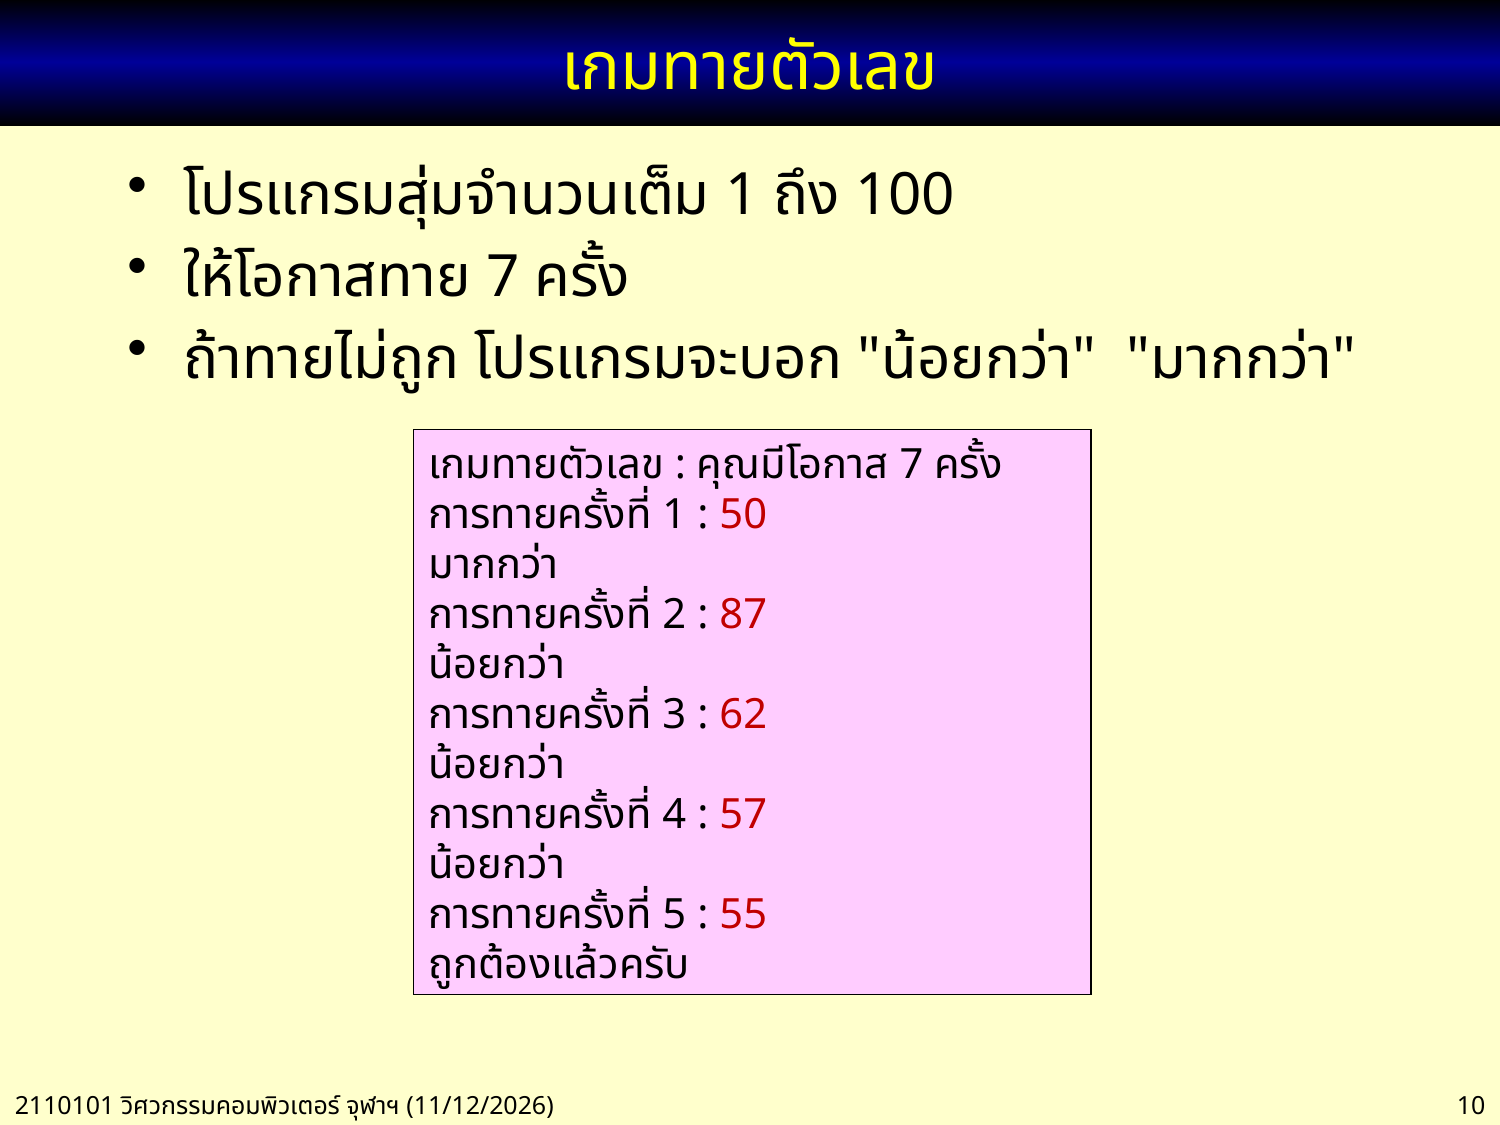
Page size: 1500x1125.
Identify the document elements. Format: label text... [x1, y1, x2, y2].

list โปรแกรมสุ่มจำนวนเต็ม 1 ถึง 100 ให้โอกาสทาย 7 ครั้ง ถ้าทายไม่ถูก โปรแกรมจะบอก "น้อยกว่า" "มากกว่า" [112, 148, 1444, 403]
title เกมทายตัวเลข [0, 0, 1500, 126]
text_box เกมทายตัวเลข : คุณมีโอกาส 7 ครั้ง การทายครั้งที่ 1 : 50 มากกว่า การทายครั้งที่ 2 : 87 น้อยกว่า การทายครั้งที่ 3 : 62 น้อยกว่า การทายครั้งที่ 4 : 57 น้อยกว่า การทายครั้งที่ 5 : 55 ถูกต้องแล้วครับ [413, 429, 1091, 995]
